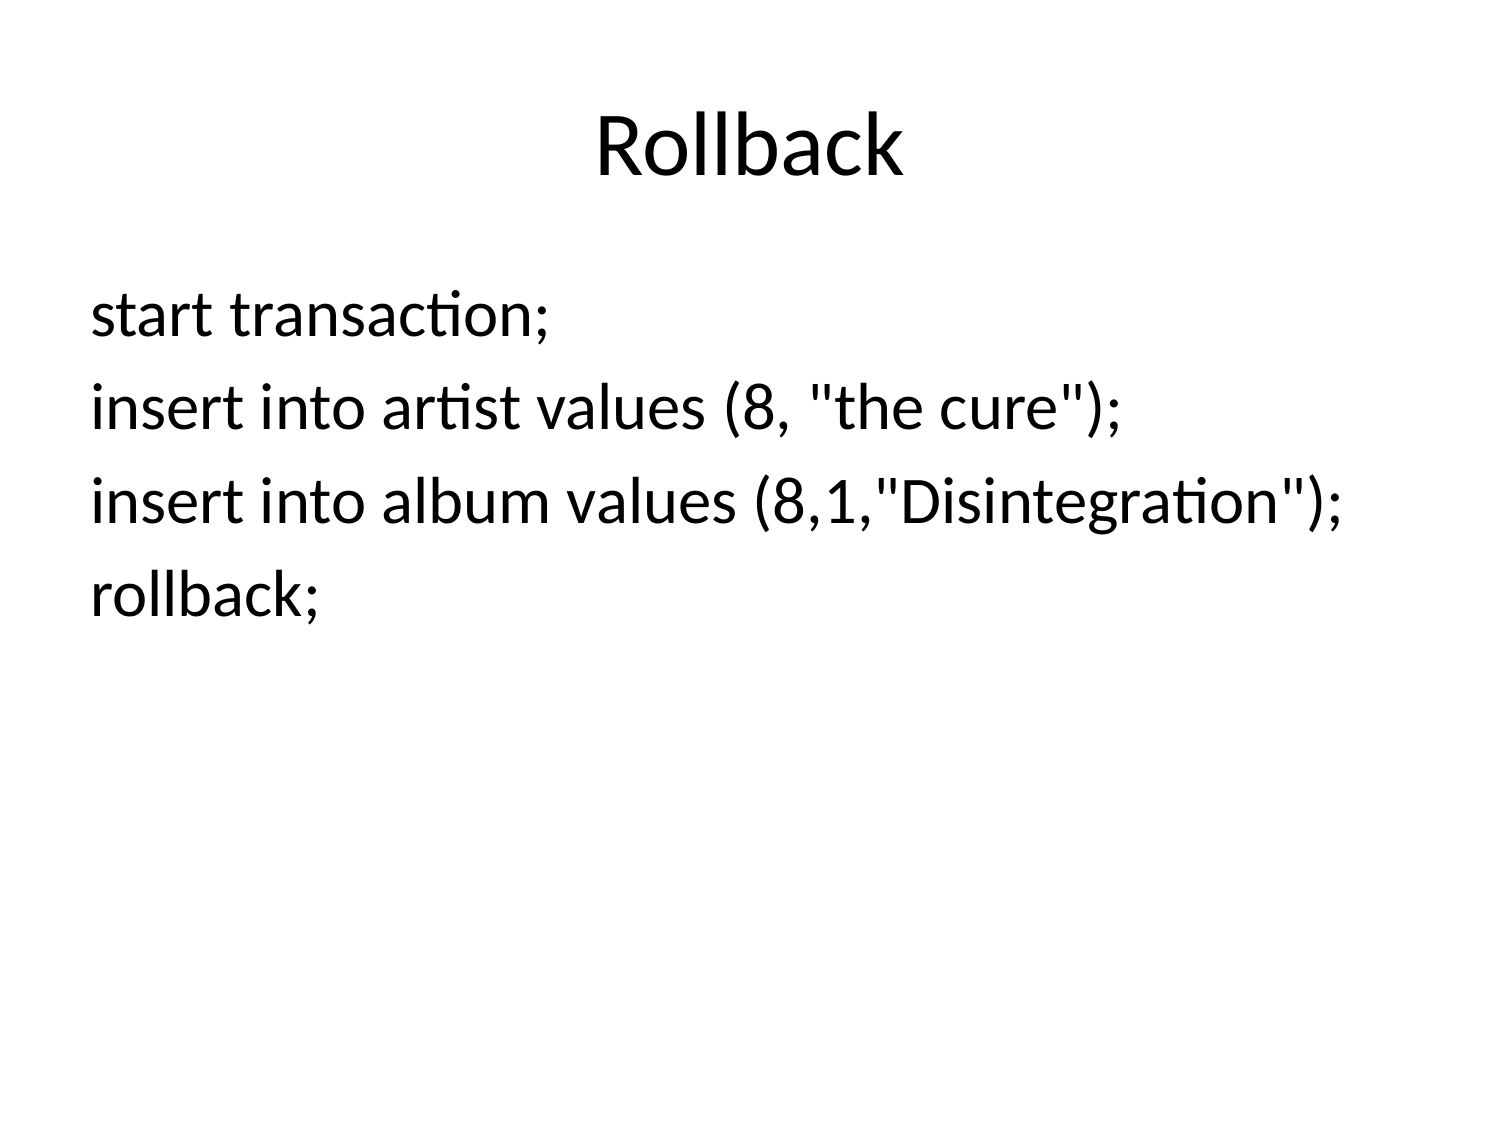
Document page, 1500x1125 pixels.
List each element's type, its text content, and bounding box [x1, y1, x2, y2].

title Rollback [75, 45, 1425, 233]
list start transaction; insert into artist values (8, "the cure"); insert into album values (8,1,"Disintegration"); rollback; [75, 262, 1425, 1005]
